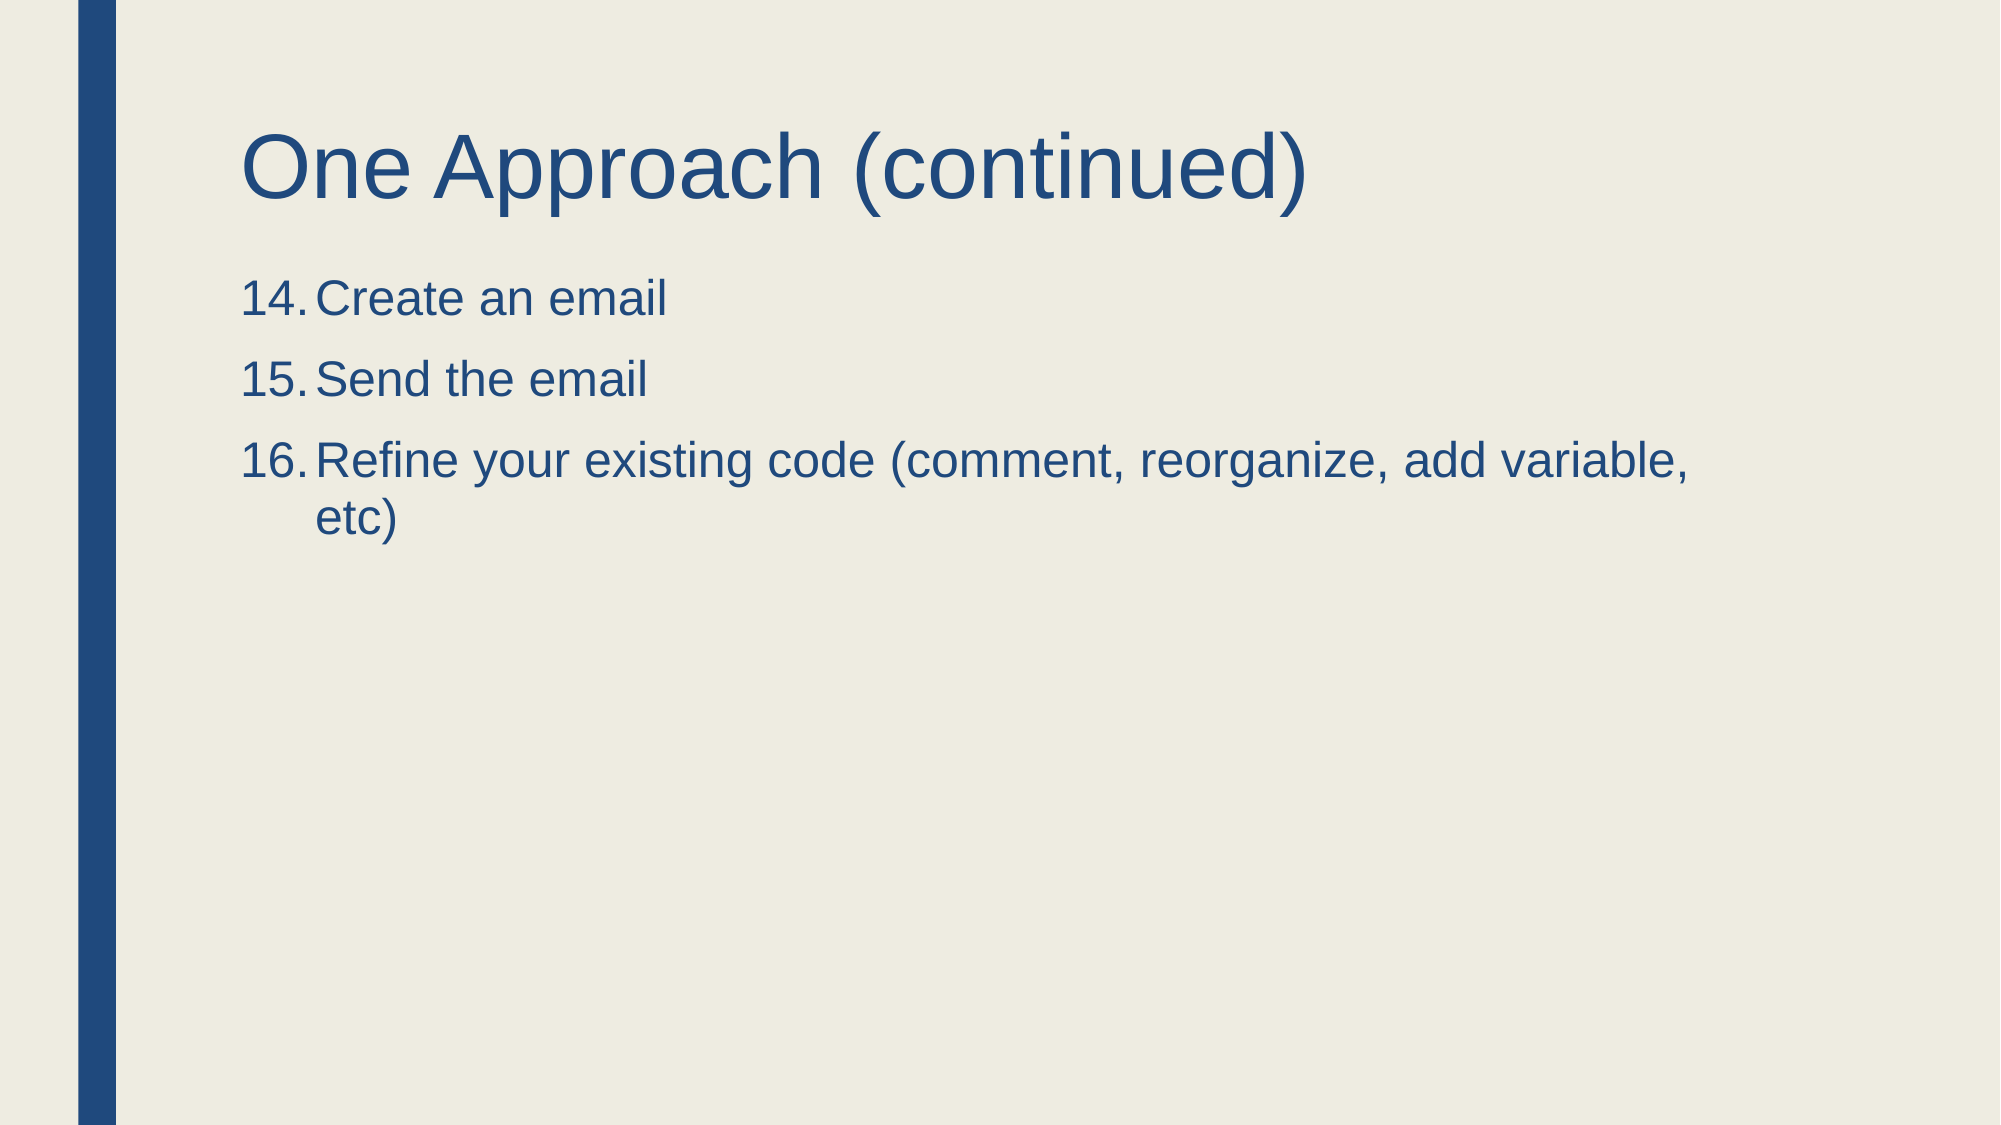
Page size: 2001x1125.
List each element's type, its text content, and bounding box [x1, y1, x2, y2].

title One Approach (continued) [225, 112, 1800, 262]
list Create an email Send the email Refine your existing code (comment, reorganize, add variable, etc) [225, 262, 1800, 850]
